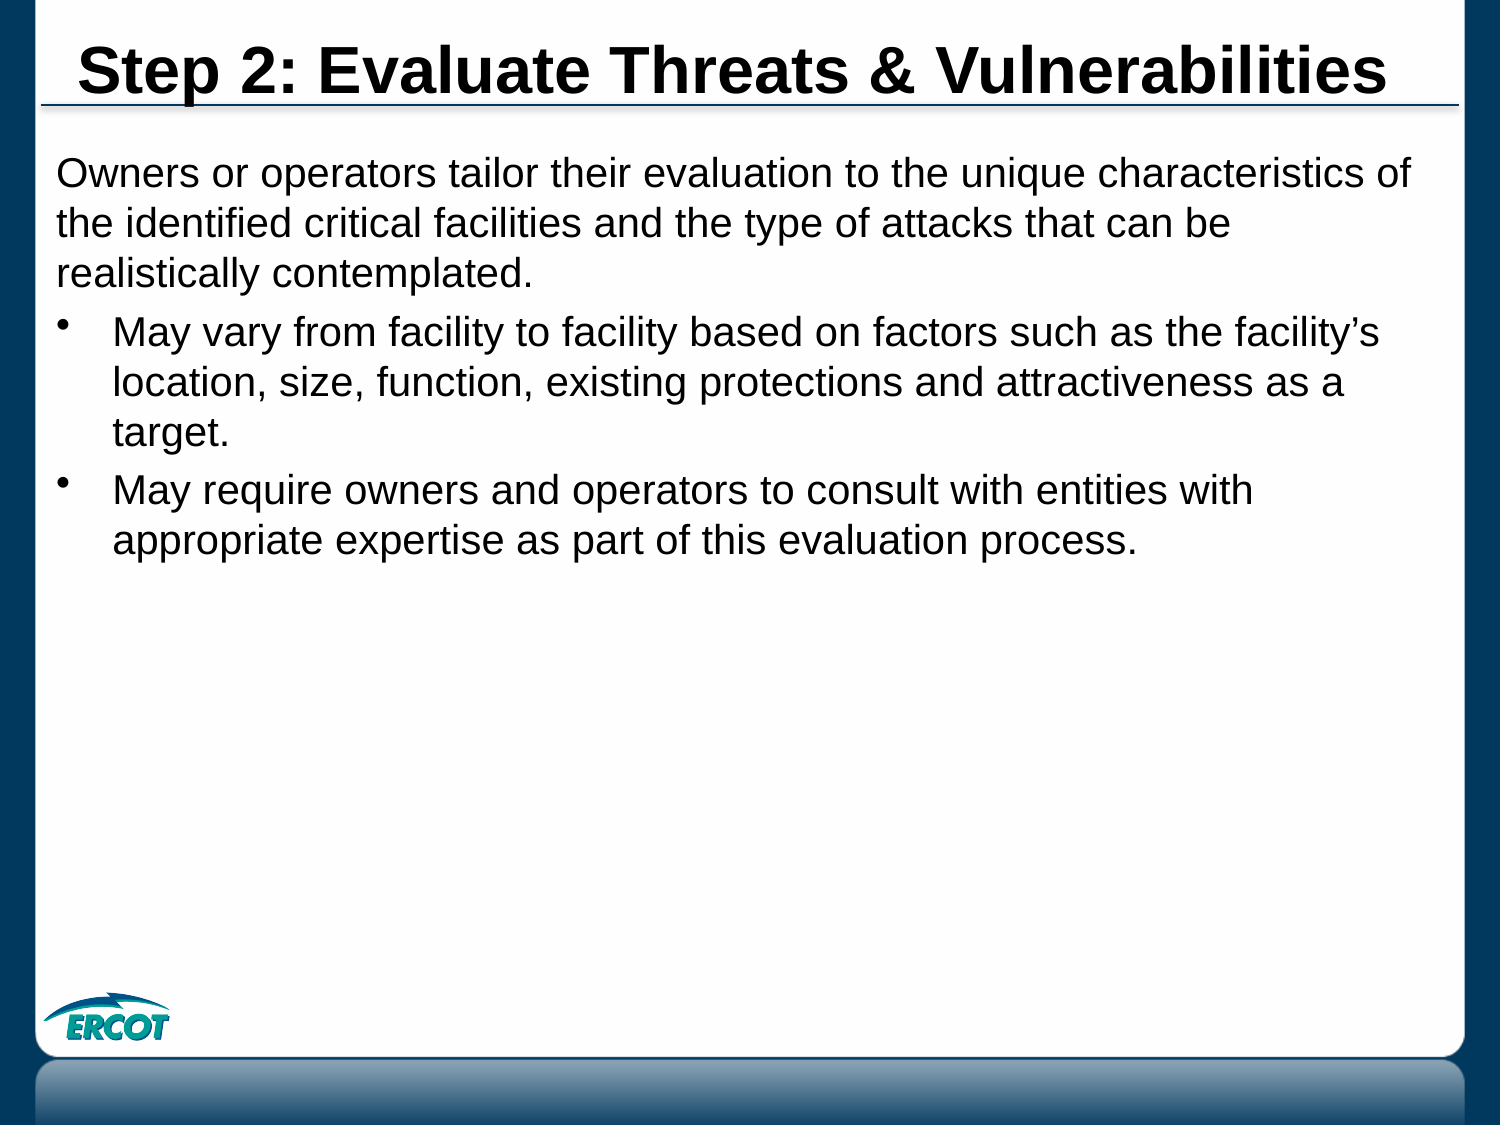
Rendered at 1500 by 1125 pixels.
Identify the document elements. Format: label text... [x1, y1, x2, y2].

picture [35, 0, 1465, 1125]
title Step 2: Evaluate Threats & Vulnerabilities [62, 29, 1448, 106]
text_box Owners or operators tailor their evaluation to the unique characteristics of the identified critical facilities and the type of attacks that can be realistically contemplated. May vary from facility to facility based on factors such as the facility’s location, size, function, existing protections and attractiveness as a target. May require owners and operators to consult with entities with appropriate expertise as part of this evaluation process. [41, 138, 1448, 629]
